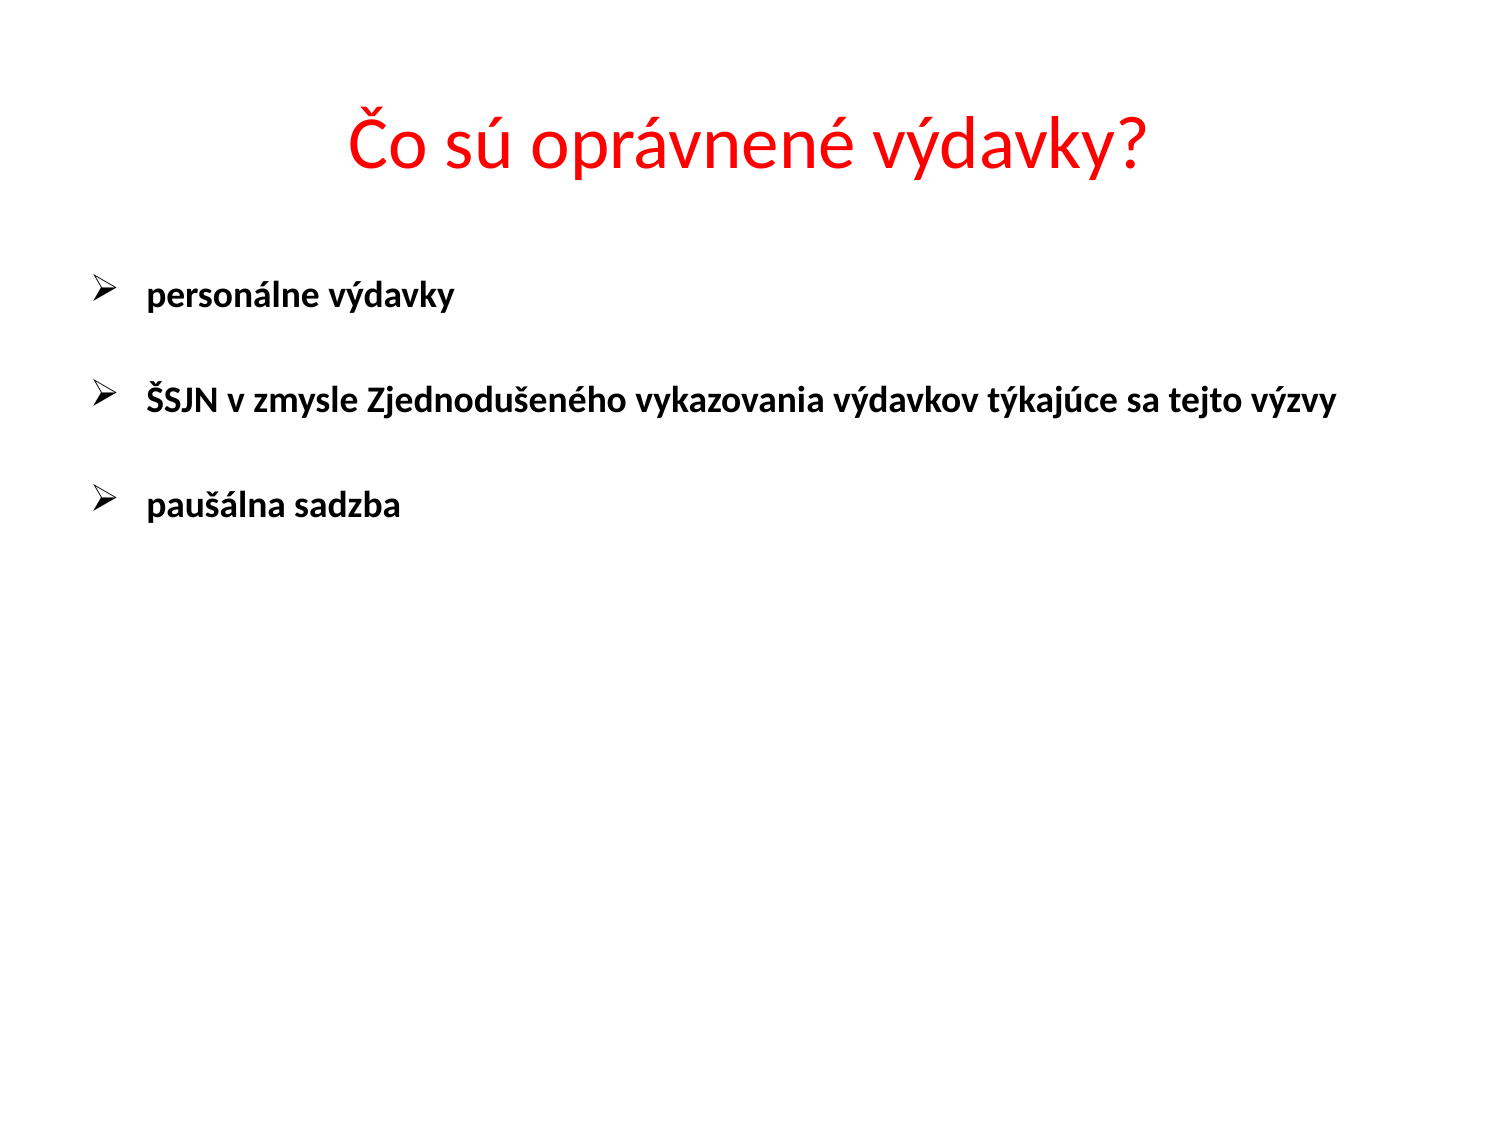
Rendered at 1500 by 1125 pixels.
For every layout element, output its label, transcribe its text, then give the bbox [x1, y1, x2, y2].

title Čo sú oprávnené výdavky? [74, 44, 1426, 233]
list personálne výdavky ŠSJN v zmysle Zjednodušeného vykazovania výdavkov týkajúce sa tejto výzvy paušálna sadzba [74, 262, 1426, 1006]
